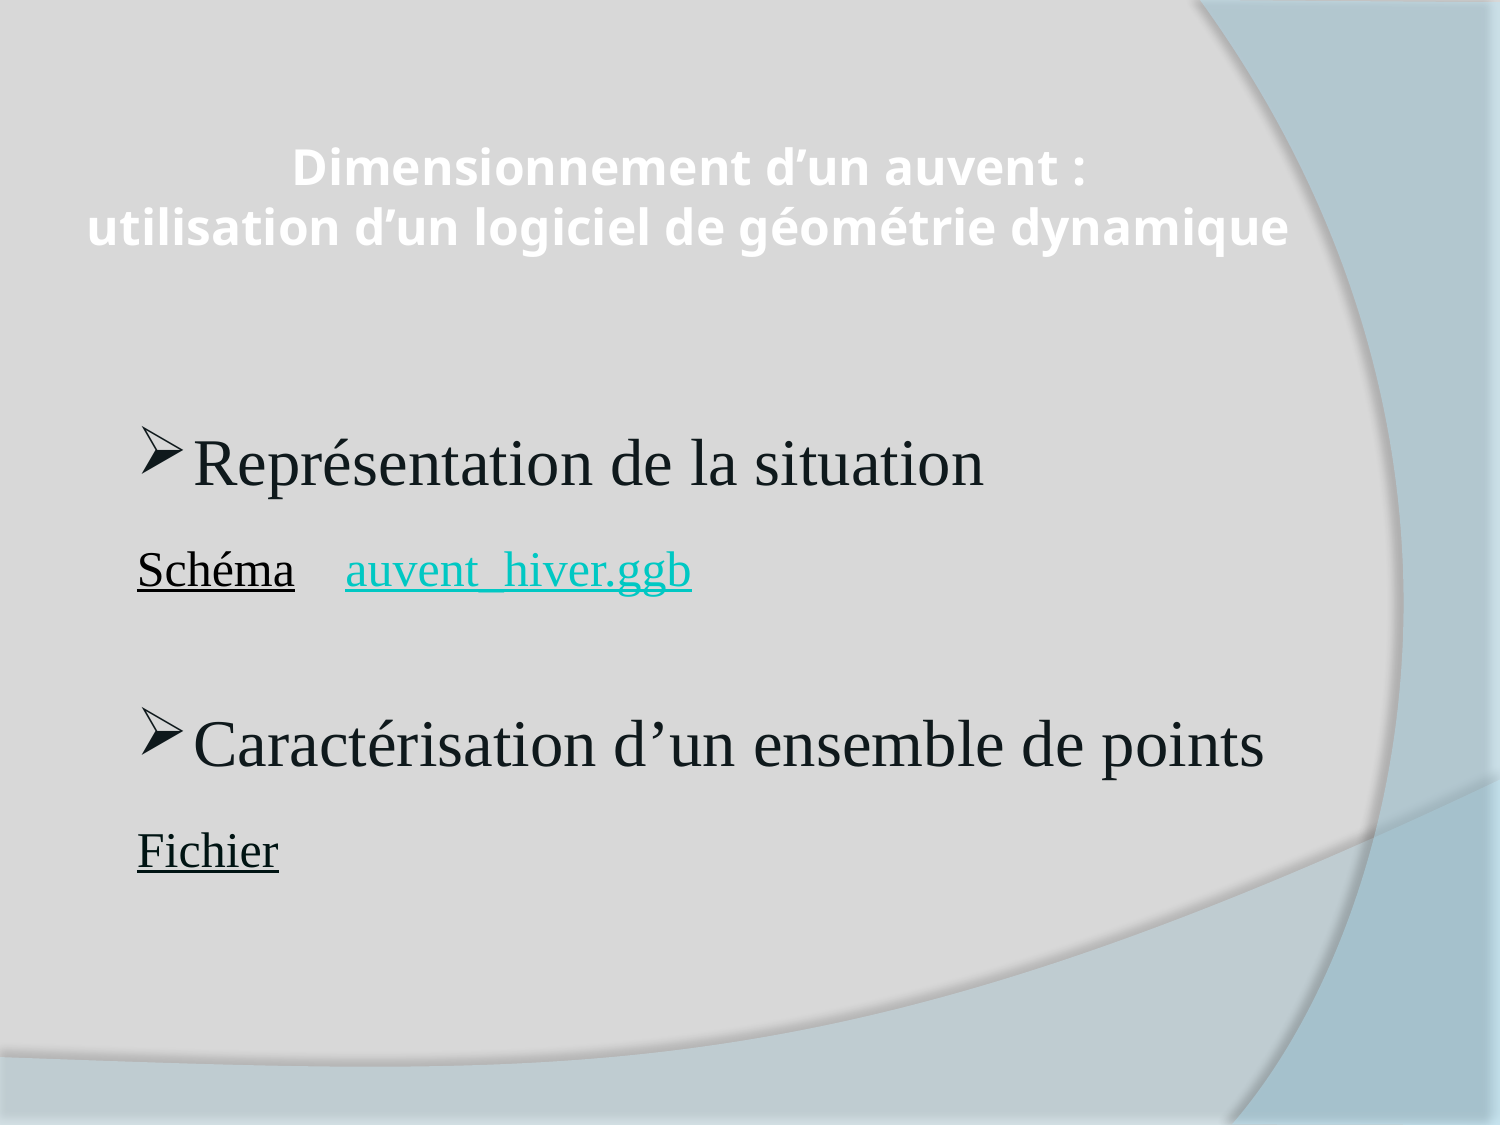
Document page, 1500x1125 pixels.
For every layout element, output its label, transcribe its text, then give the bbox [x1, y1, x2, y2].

text_box Représentation de la situation Schéma auvent_hiver.ggb [122, 411, 1376, 604]
title Dimensionnement d’un auvent : utilisation d’un logiciel de géométrie dynamique [76, 101, 1302, 290]
text_box Caractérisation d’un ensemble de points Fichier [122, 692, 1351, 885]
